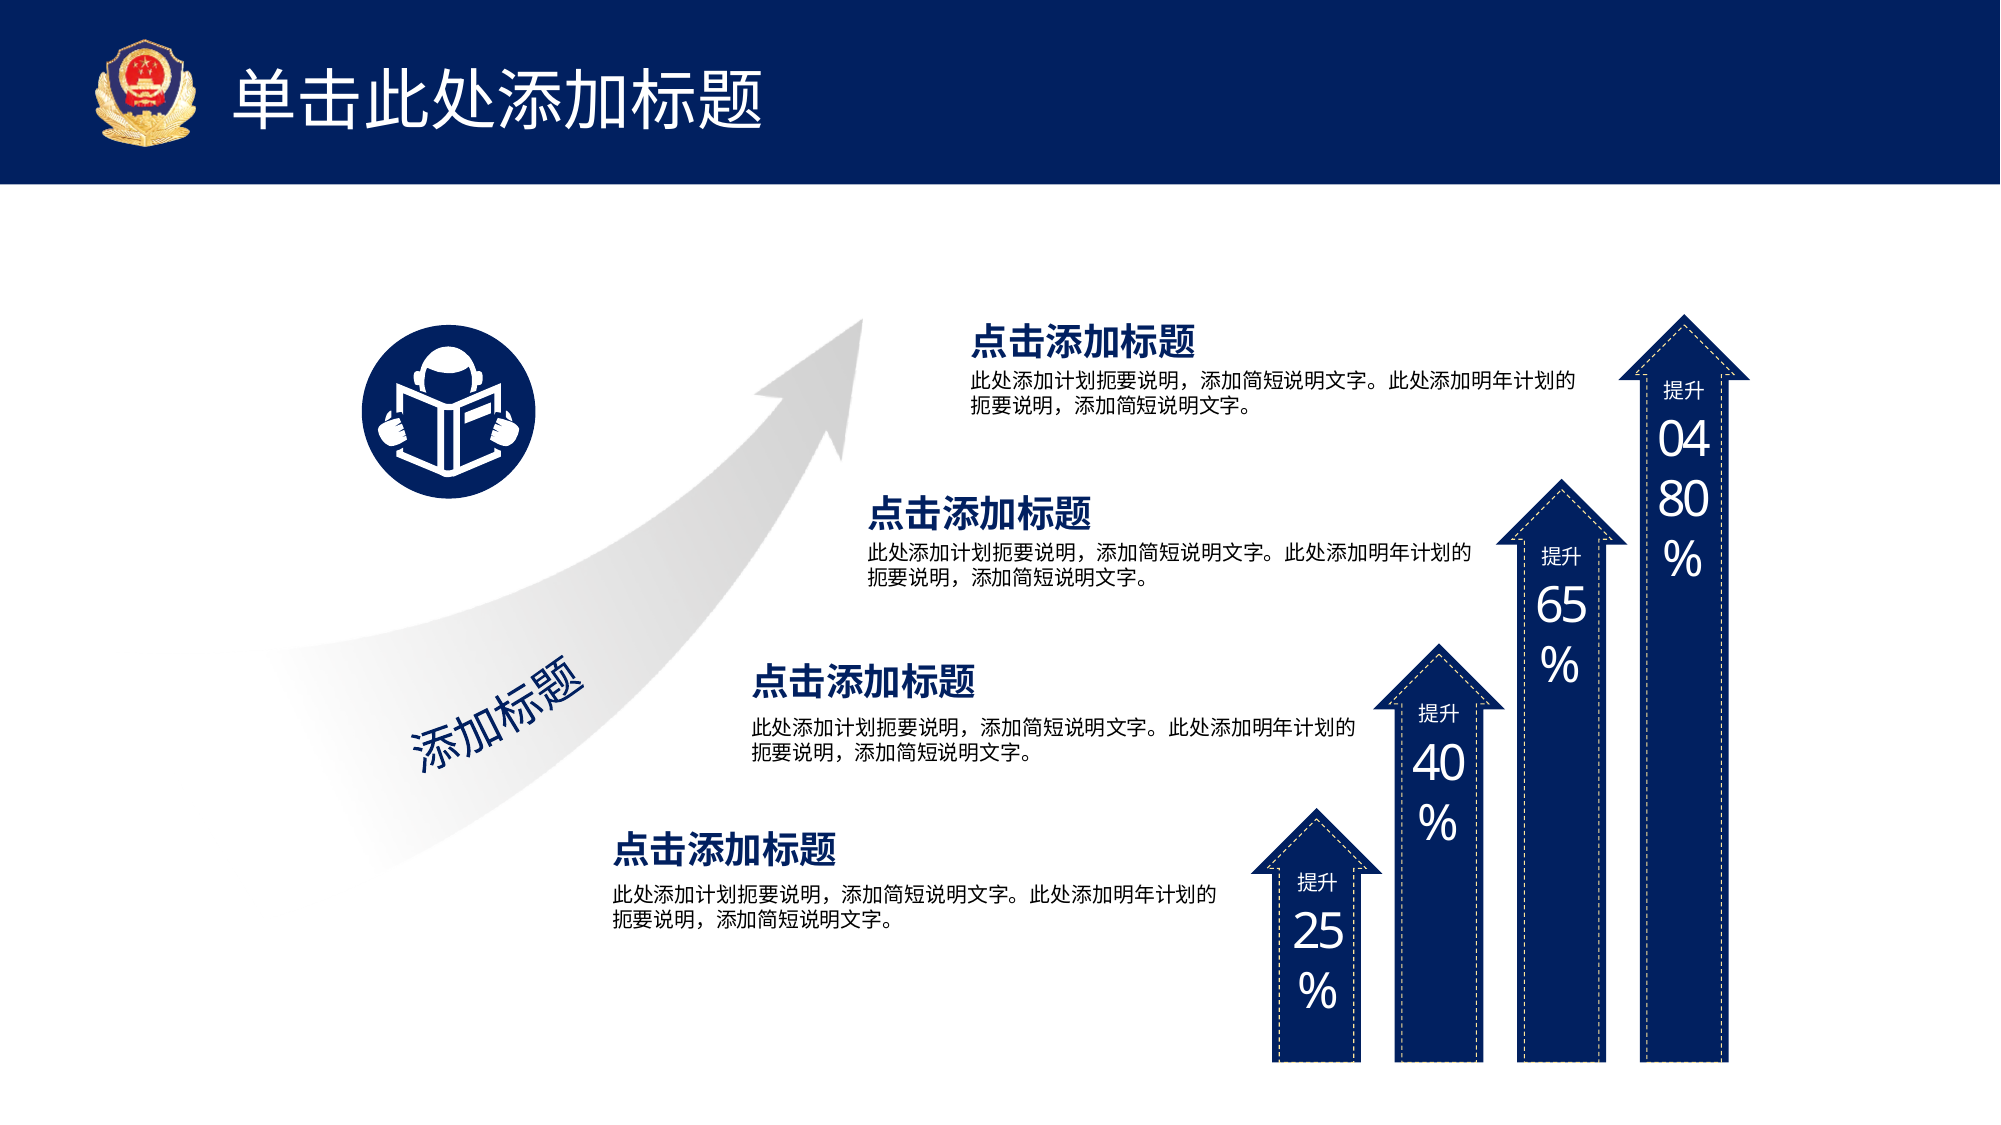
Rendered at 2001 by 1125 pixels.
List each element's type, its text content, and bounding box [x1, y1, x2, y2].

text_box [852, 483, 1487, 600]
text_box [956, 310, 1591, 428]
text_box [597, 818, 1232, 941]
text_box 单击此处添加标题 [214, 49, 808, 169]
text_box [1250, 807, 1373, 1063]
picture [103, 272, 826, 941]
picture [83, 27, 209, 154]
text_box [1373, 643, 1495, 1063]
text_box [0, 183, 2000, 1125]
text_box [361, 324, 536, 499]
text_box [1618, 314, 1751, 1063]
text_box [736, 650, 1371, 775]
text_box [1495, 478, 1618, 1063]
